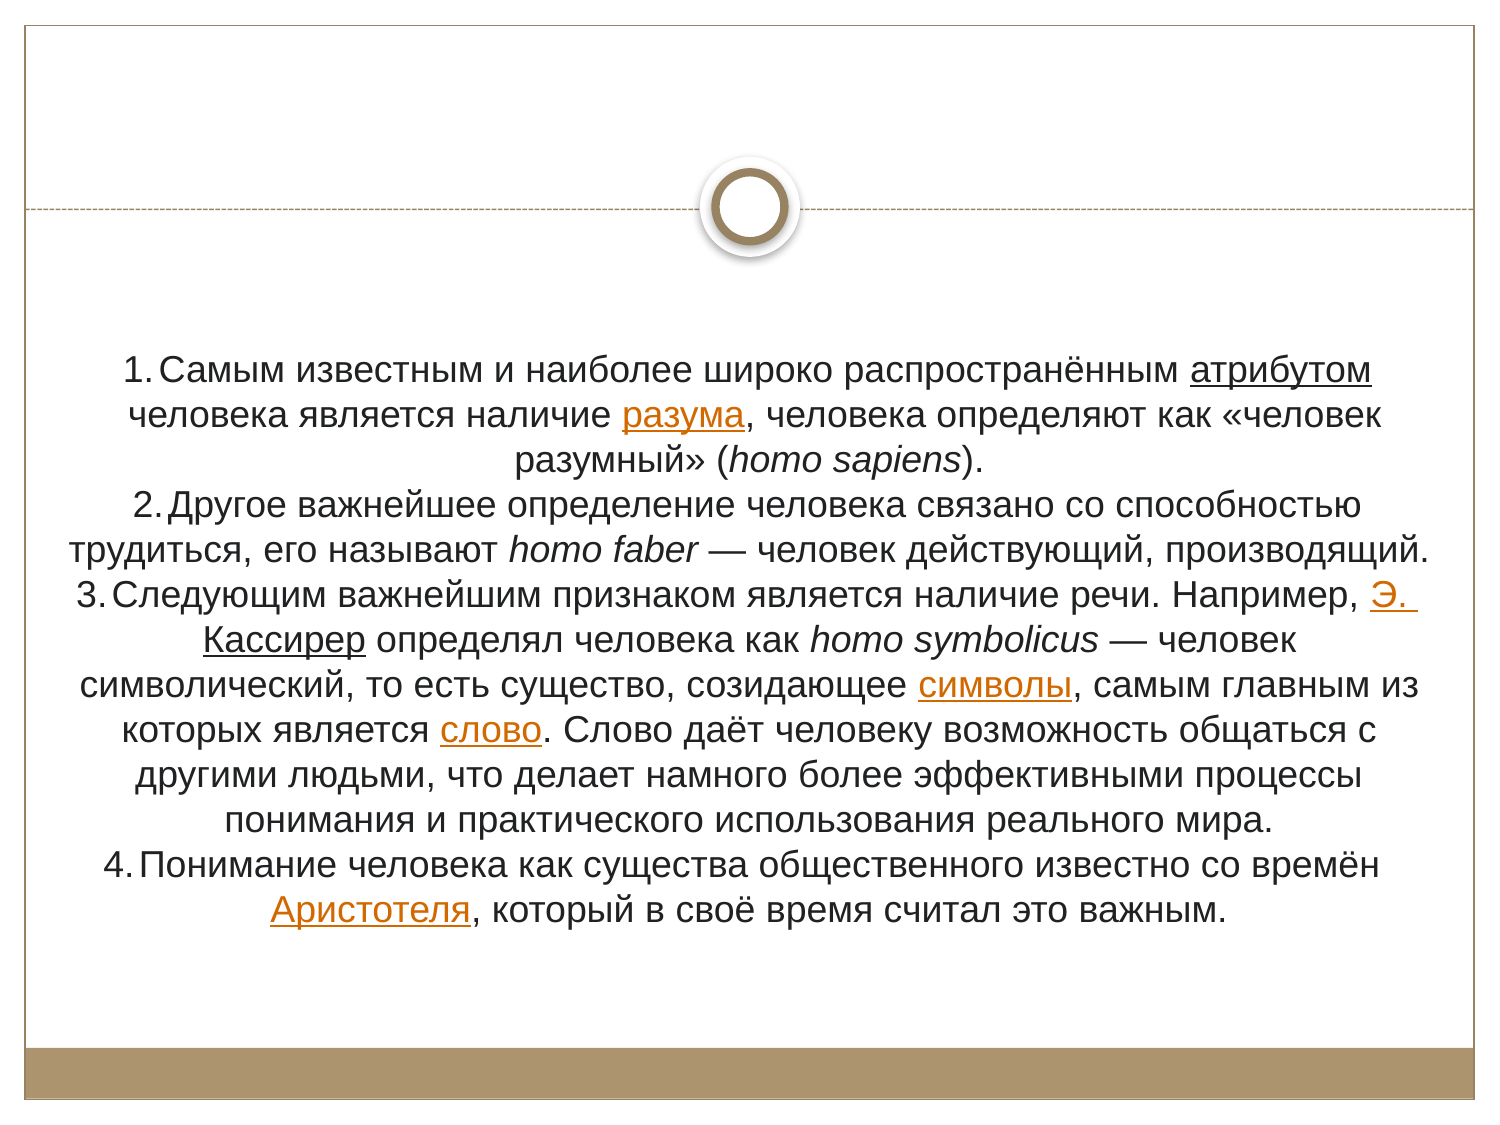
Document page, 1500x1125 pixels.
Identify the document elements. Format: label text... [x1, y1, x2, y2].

text_box Самым известным и наиболее широко распространённым атрибутом человека является наличие разума, человека определяют как «человек разумный» (homo sapiens). Другое важнейшее определение человека связано со способностью трудиться, его называют homo faber — человек действующий, производящий. Следующим важнейшим признаком является наличие речи. Например, Э. Кассирер определял человека как homo symbolicus — человек символический, то есть существо, созидающее символы, самым главным из которых является слово. Слово даёт человеку возможность общаться с другими людьми, что делает намного более эффективными процессы понимания и практического использования реального мира. Понимание человека как существа общественного известно со времён Аристотеля, который в своё время считал это важным. [49, 338, 1450, 938]
